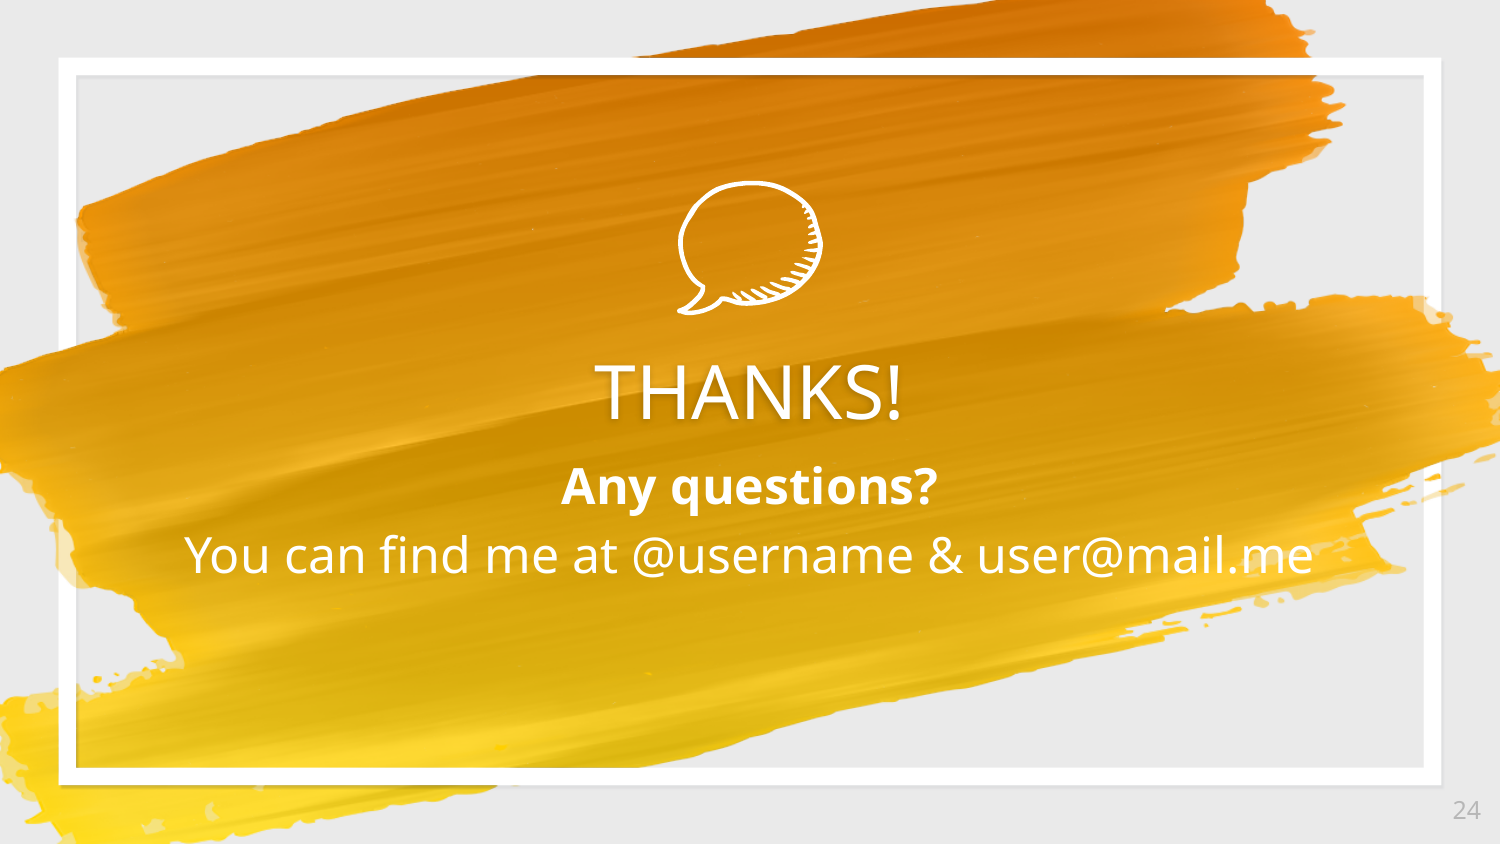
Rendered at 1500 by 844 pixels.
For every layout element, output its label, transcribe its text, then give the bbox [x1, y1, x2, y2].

slide_number 24 [1391, 779, 1482, 844]
text_box [677, 180, 823, 316]
picture [0, 0, 1500, 844]
title THANKS! [118, 294, 1382, 445]
subtitle Any questions? You can find me at @username & user@mail.me [118, 445, 1382, 660]
